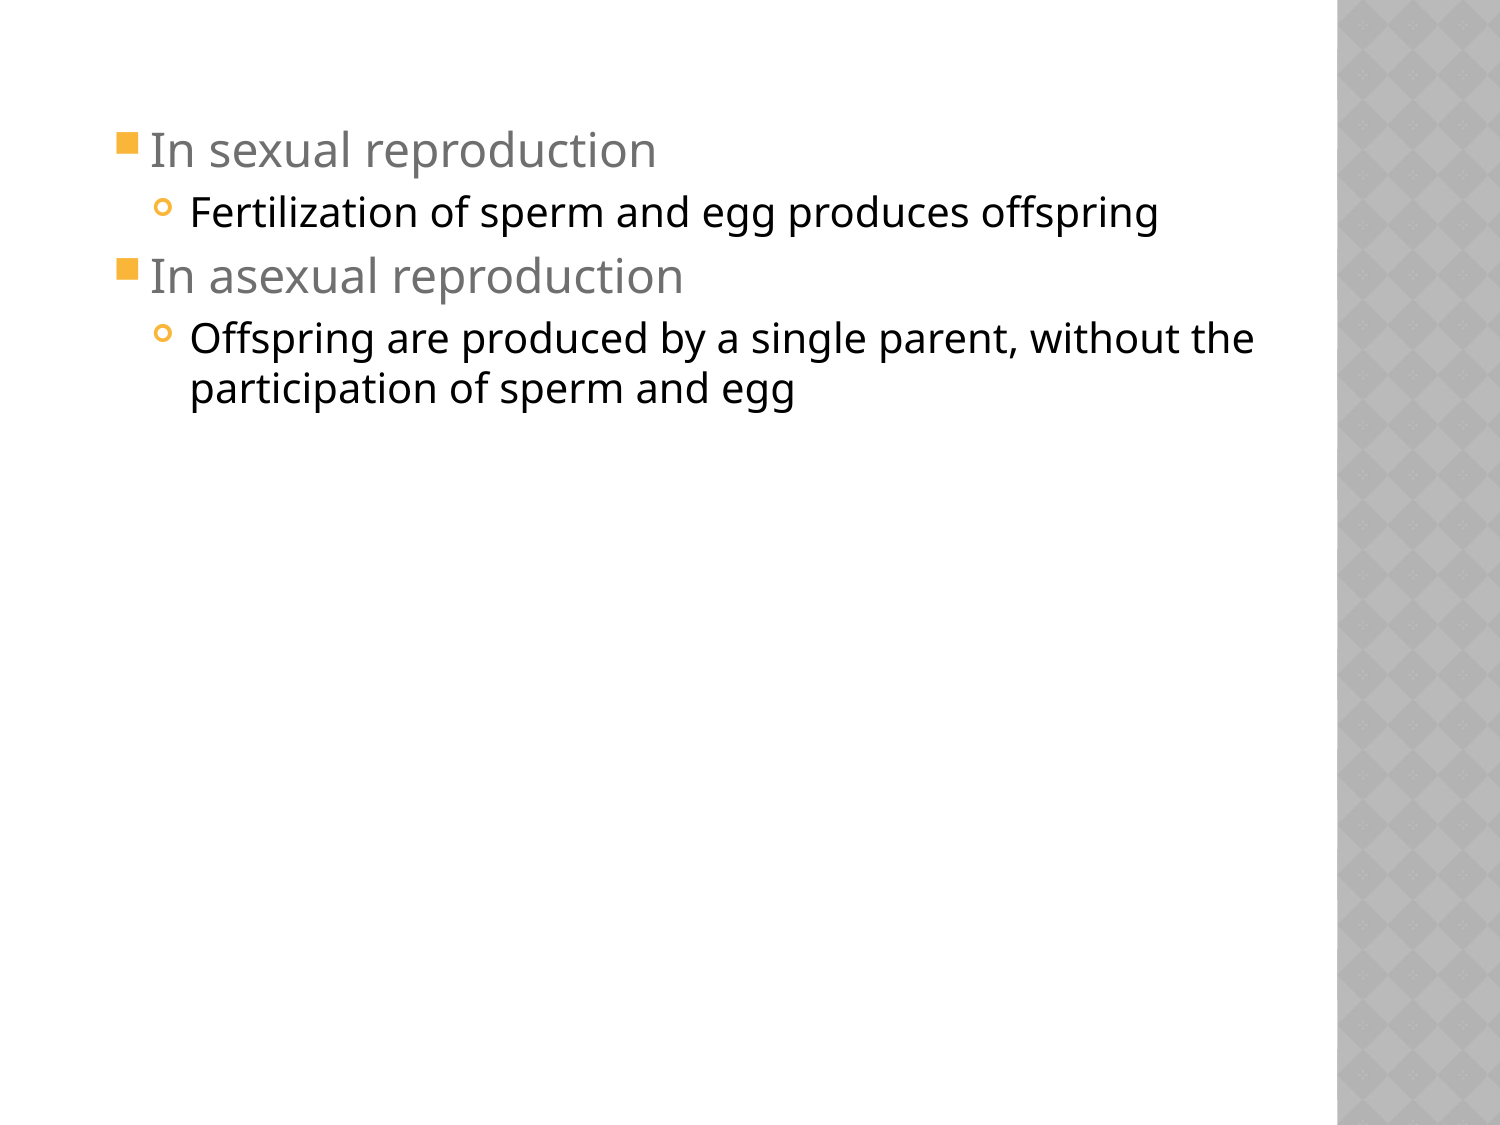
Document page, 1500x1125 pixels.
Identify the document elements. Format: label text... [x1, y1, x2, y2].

list In sexual reproduction Fertilization of sperm and egg produces offspring In asexual reproduction Offspring are produced by a single parent, without the participation of sperm and egg [50, 112, 1450, 699]
